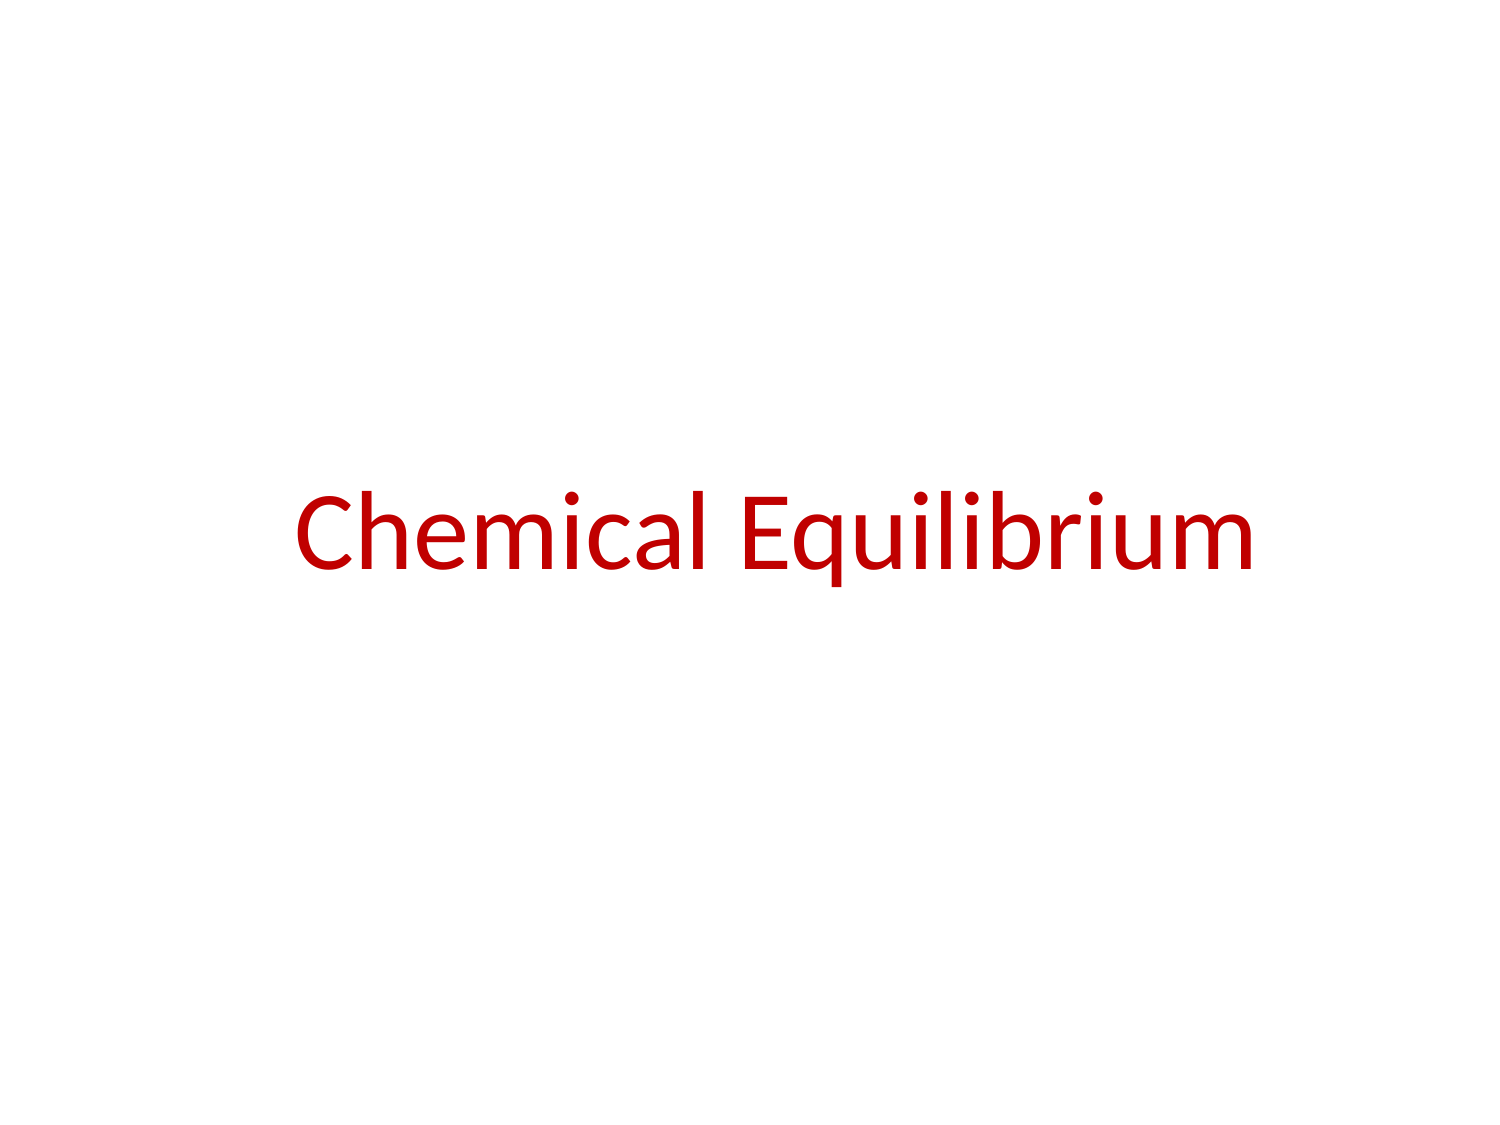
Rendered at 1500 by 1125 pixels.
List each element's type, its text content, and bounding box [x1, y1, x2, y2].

text_box Chemical Equilibrium [280, 449, 1274, 600]
